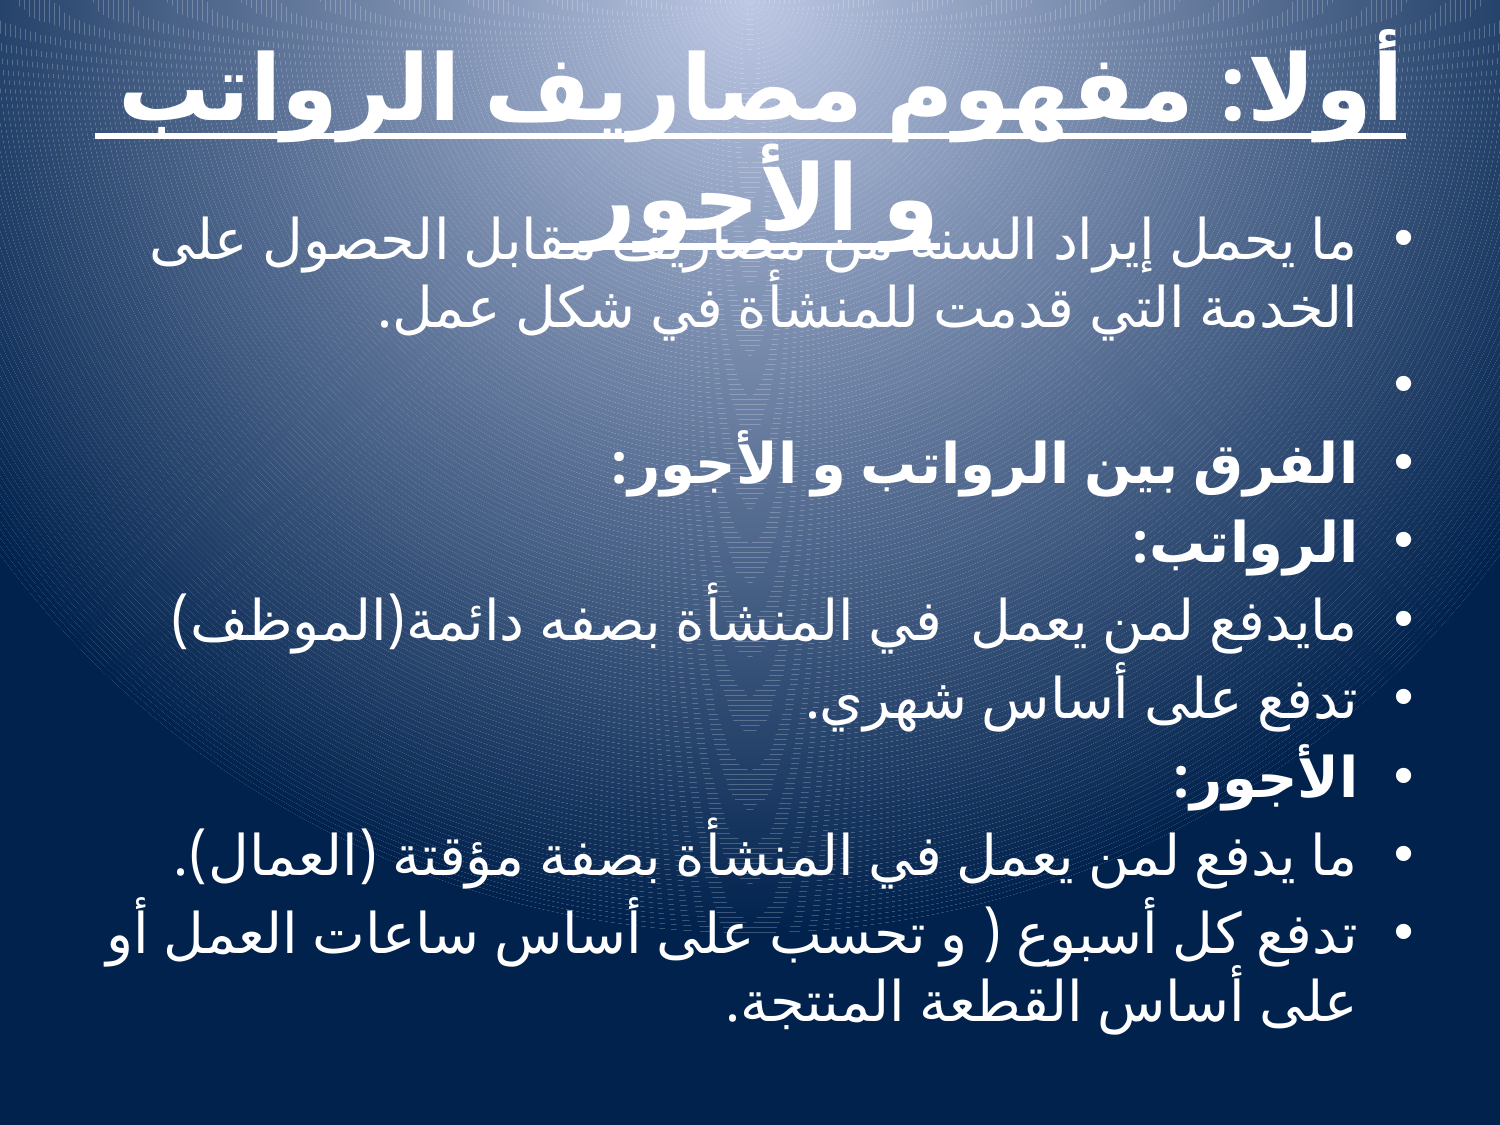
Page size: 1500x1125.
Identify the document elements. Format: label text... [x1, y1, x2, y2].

title أولا: مفهوم مصاريف الرواتب و الأجور [75, 45, 1425, 196]
list ما يحمل إيراد السنة من مصاريف مقابل الحصول على الخدمة التي قدمت للمنشأة في شكل عمل. الفرق بين الرواتب و الأجور: الرواتب: مايدفع لمن يعمل في المنشأة بصفه دائمة(الموظف) تدفع على أساس شهري. الأجور: ما يدفع لمن يعمل في المنشأة بصفة مؤقتة (العمال). تدفع كل أسبوع ( و تحسب على أساس ساعات العمل أو على أساس القطعة المنتجة. [75, 196, 1425, 1059]
